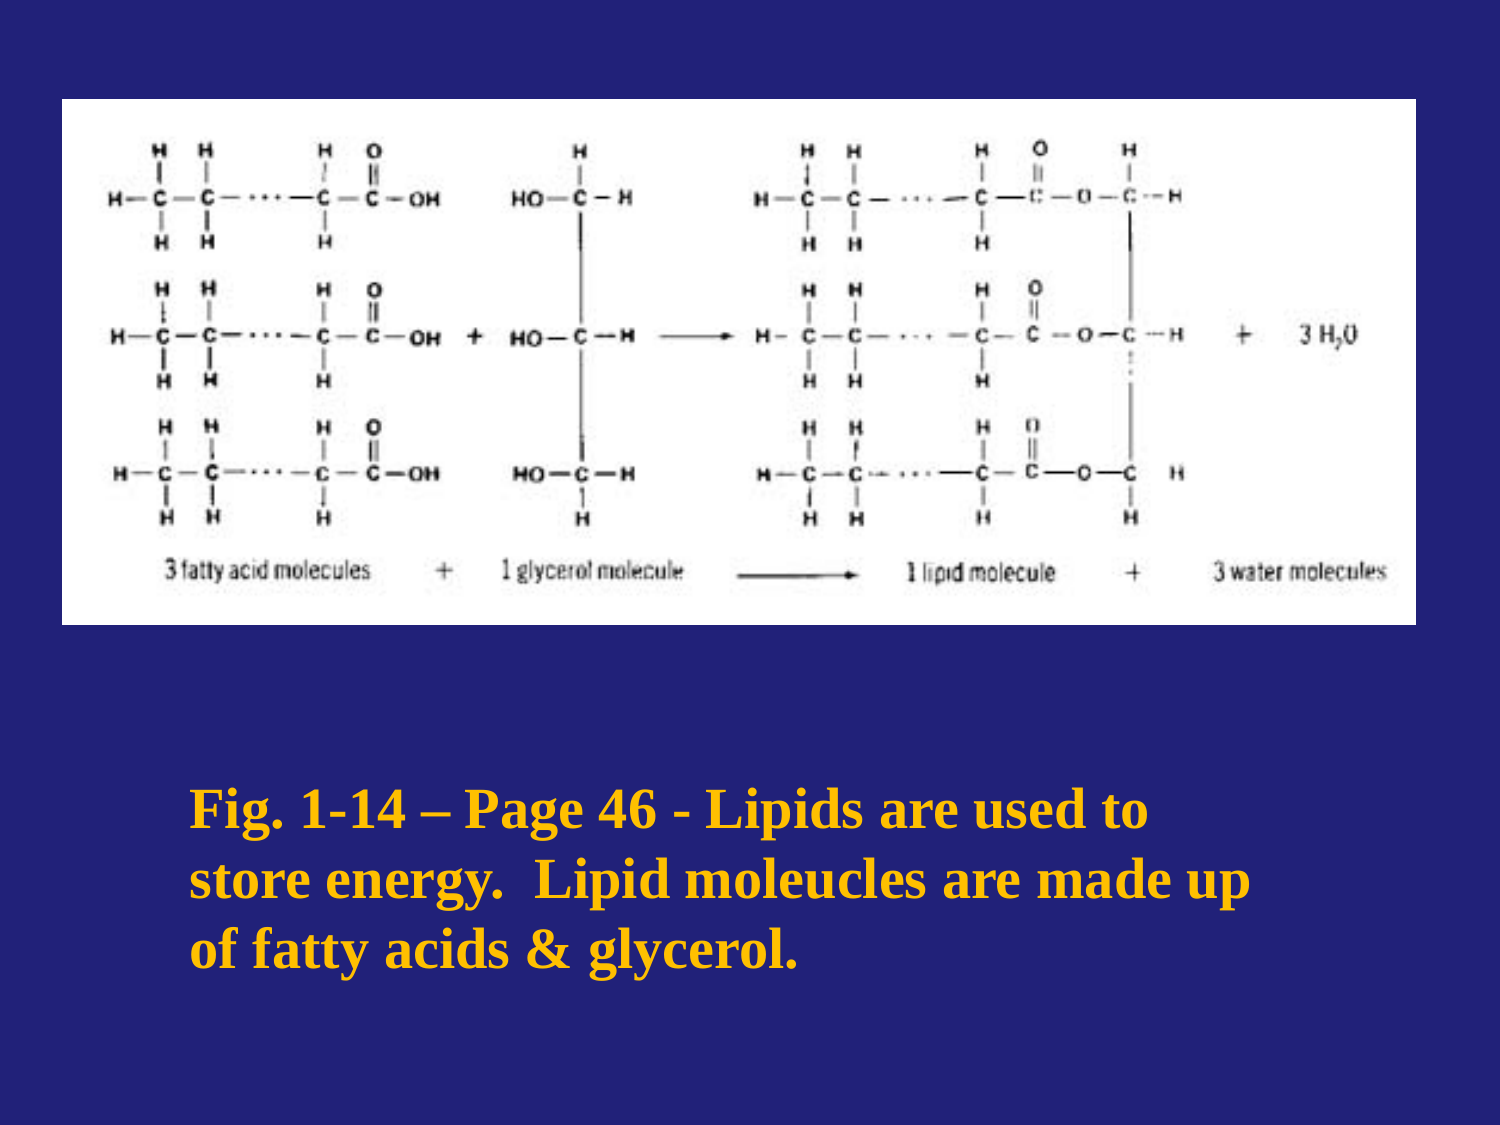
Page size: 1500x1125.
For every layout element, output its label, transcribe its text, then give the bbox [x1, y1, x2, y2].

text_box Fig. 1-14 – Page 46 - Lipids are used to store energy. Lipid moleucles are made up of fatty acids & glycerol. [174, 762, 1288, 988]
picture [62, 99, 1416, 626]
